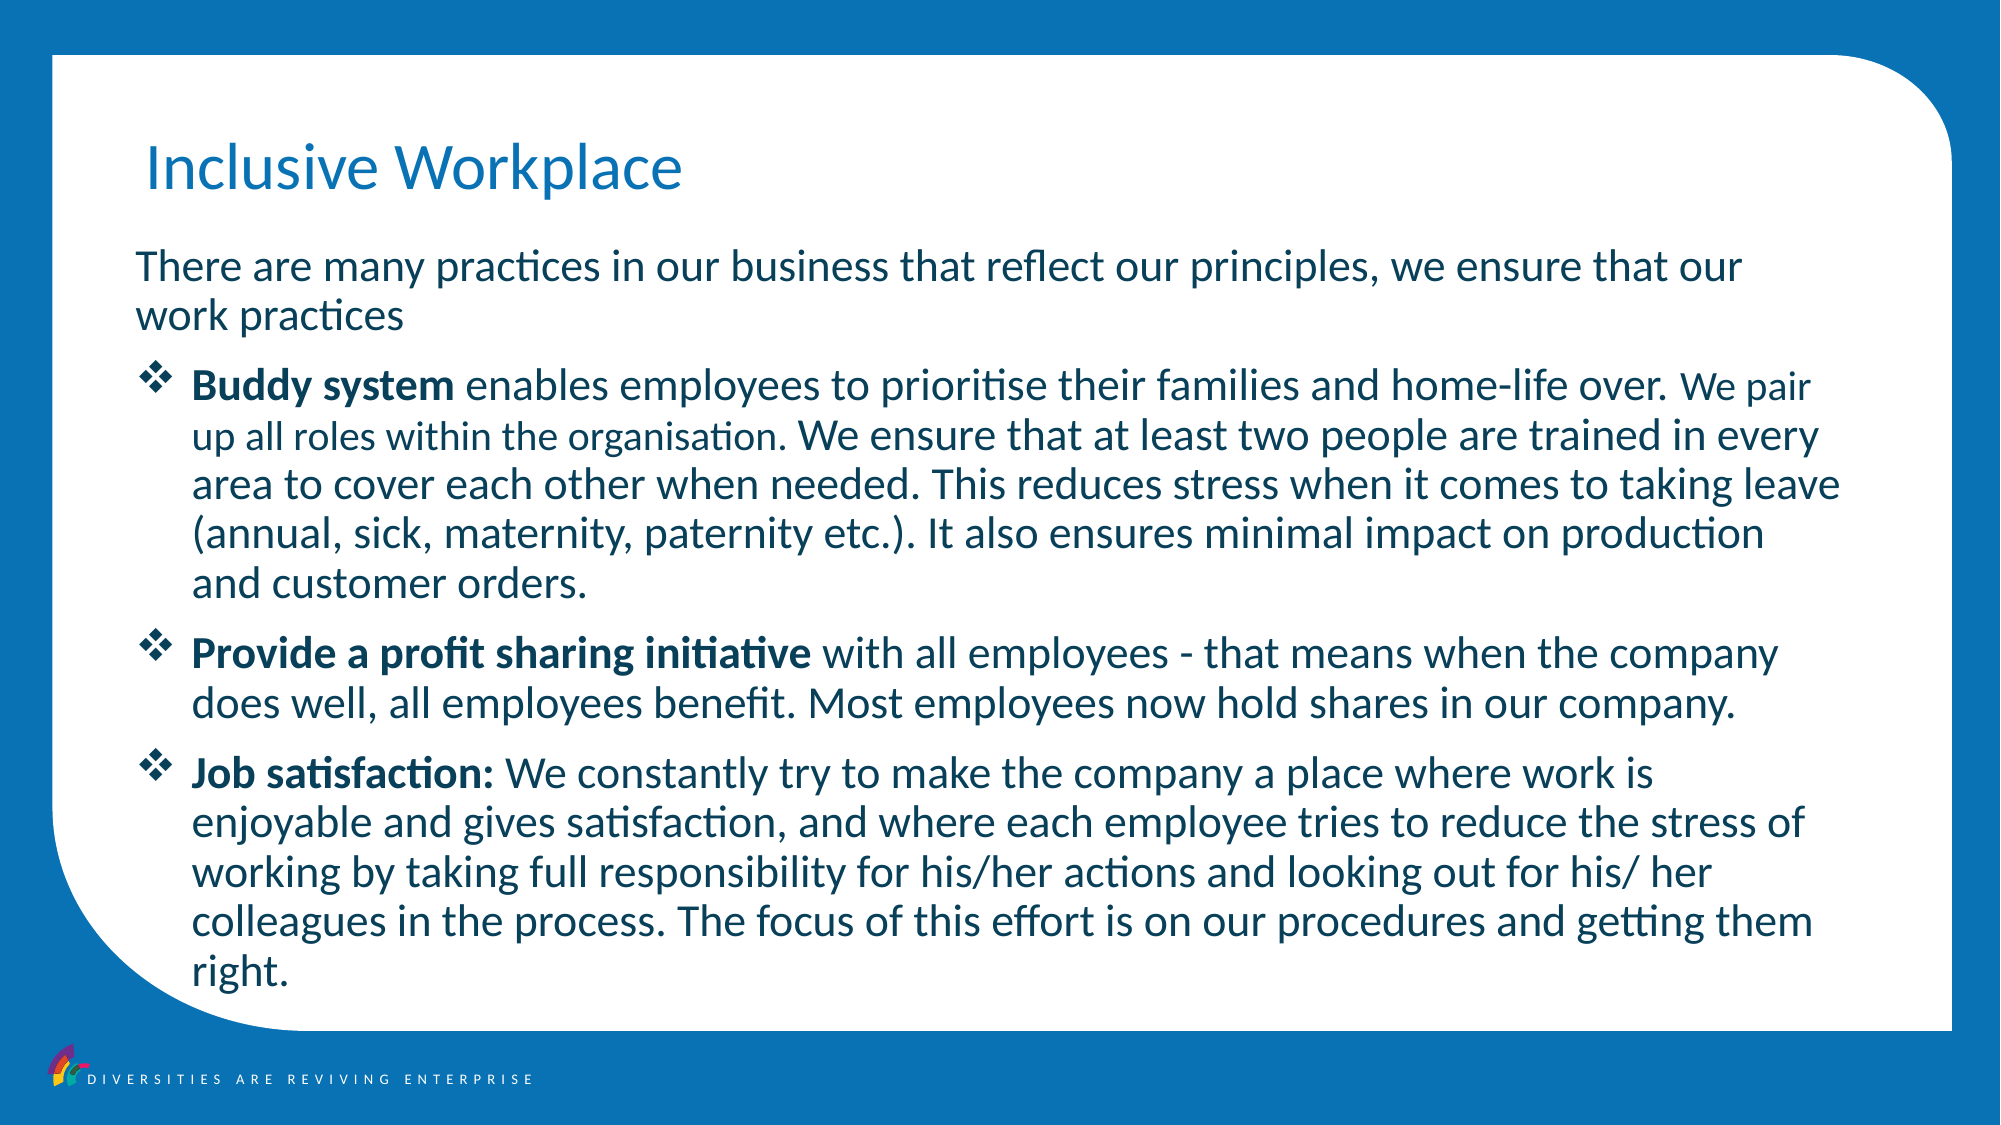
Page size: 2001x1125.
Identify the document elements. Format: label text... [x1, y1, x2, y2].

list Inclusive Workplace [130, 124, 1869, 257]
list There are many practices in our business that reflect our principles, we ensure that our work practices Buddy system enables employees to prioritise their families and home-life over. We pair up all roles within the organisation. We ensure that at least two people are trained in every area to cover each other when needed. This reduces stress when it comes to taking leave (annual, sick, maternity, paternity etc.). It also ensures minimal impact on production and customer orders. Provide a profit sharing initiative with all employees - that means when the company does well, all employees benefit. Most employees now hold shares in our company. Job satisfaction: We constantly try to make the company a place where work is enjoyable and gives satisfaction, and where each employee tries to reduce the stress of working by taking full responsibility for his/her actions and looking out for his/ her colleagues in the process. The focus of this effort is on our procedures and getting them right. [120, 234, 1859, 866]
